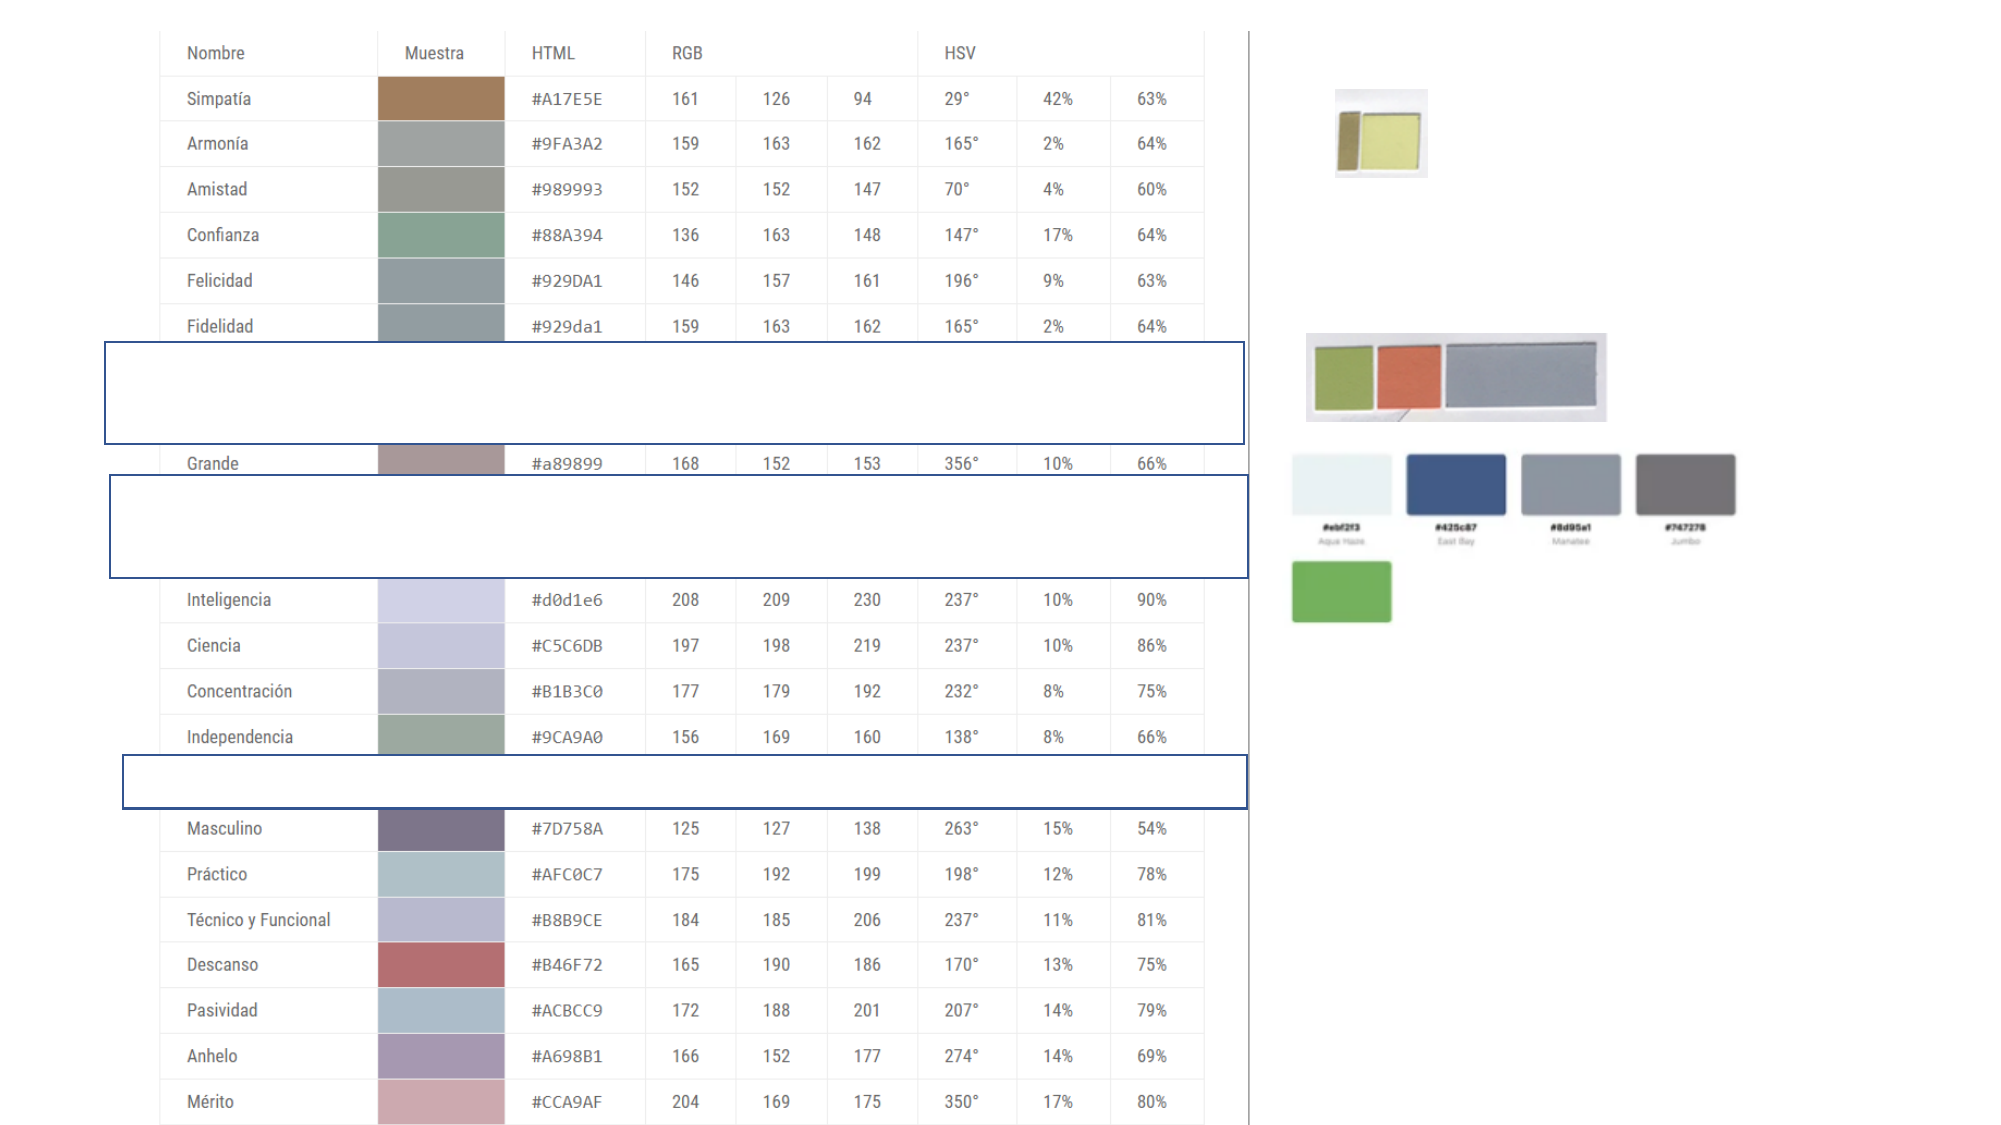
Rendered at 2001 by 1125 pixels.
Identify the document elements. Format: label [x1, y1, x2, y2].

picture [143, 31, 1268, 89]
picture [143, 809, 1268, 1125]
text_box [105, 89, 1786, 809]
